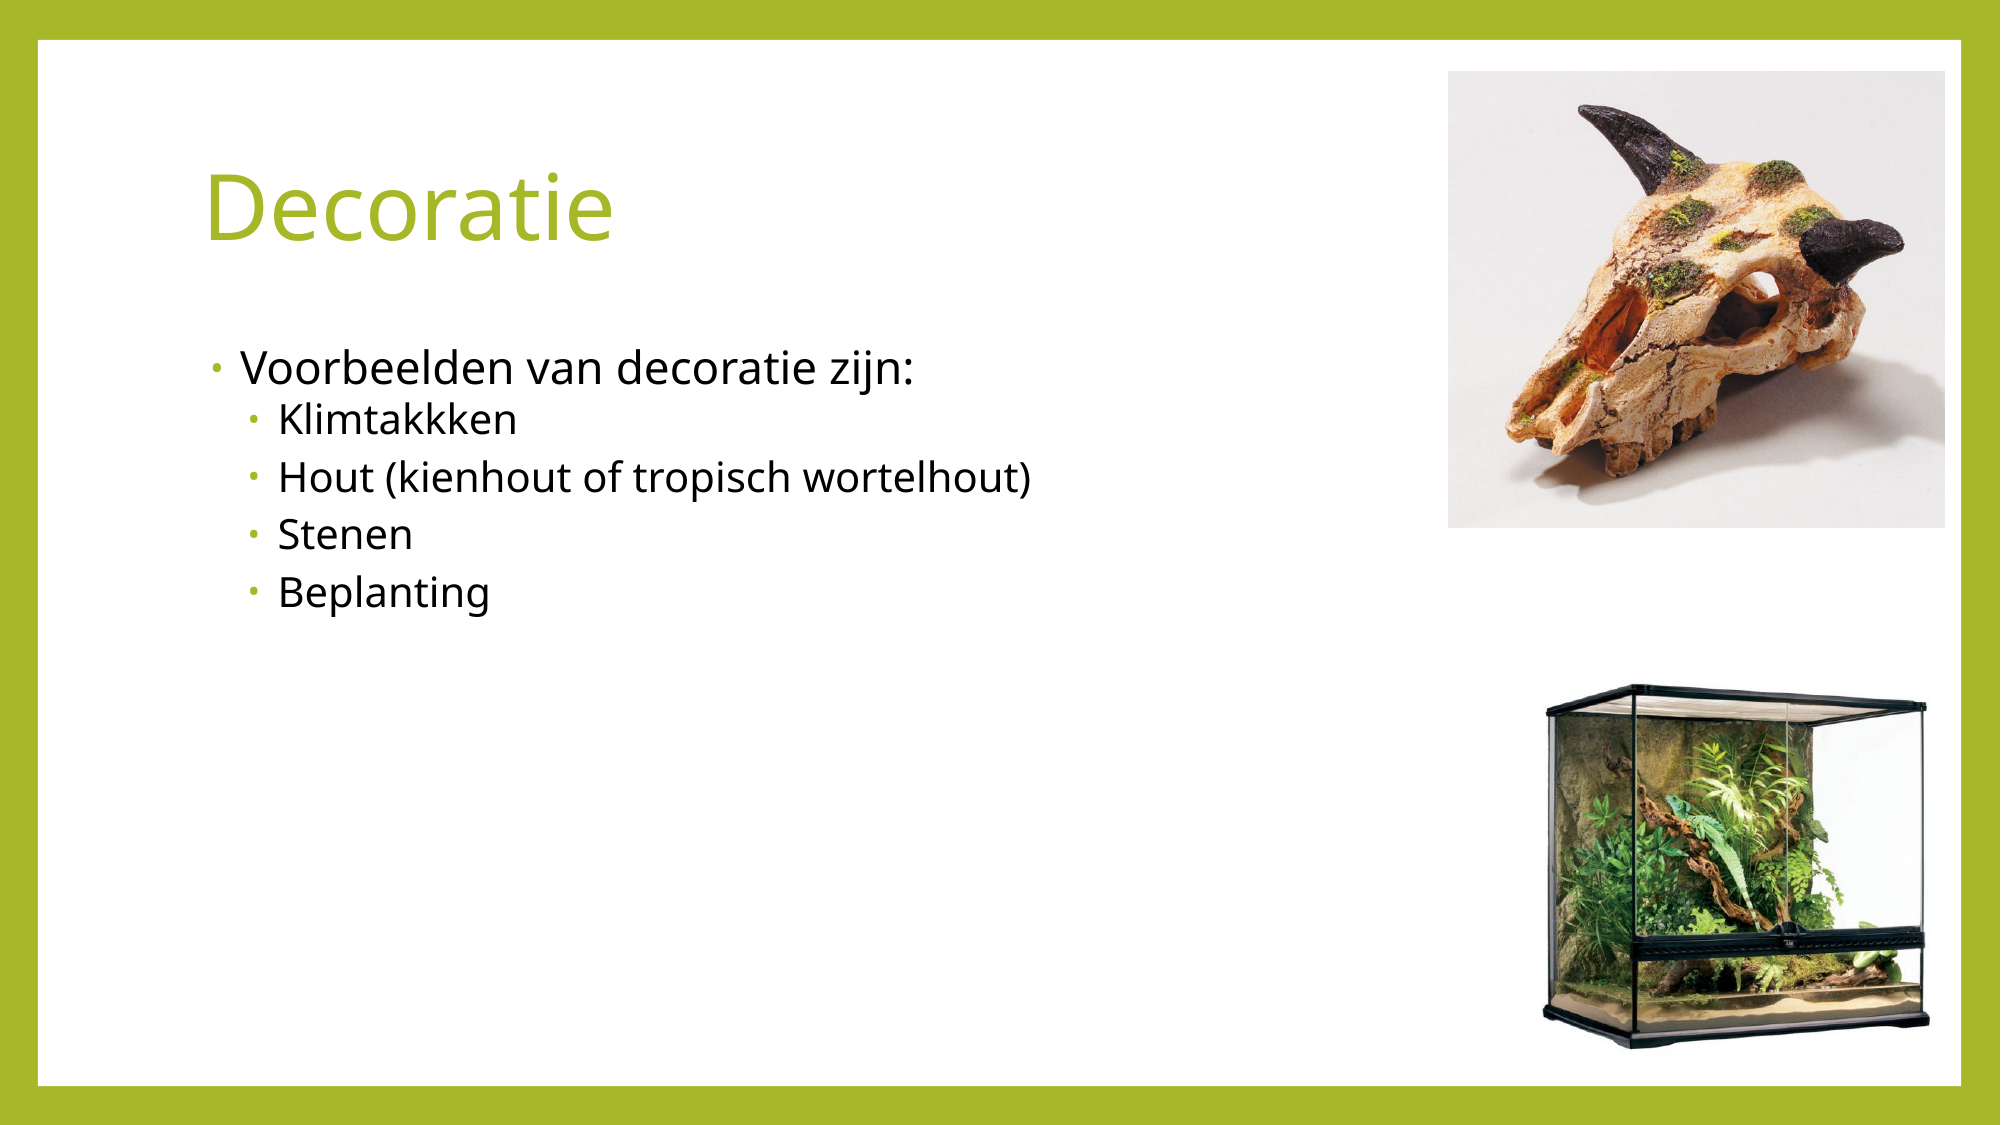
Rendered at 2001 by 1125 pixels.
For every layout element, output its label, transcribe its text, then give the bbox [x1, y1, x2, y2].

title Decoratie [187, 99, 1442, 323]
picture [1529, 655, 1945, 1081]
list Voorbeelden van decoratie zijn: Klimtakkken Hout (kienhout of tropisch wortelhout) Stenen Beplanting [187, 337, 1808, 1000]
picture [1448, 70, 1945, 528]
